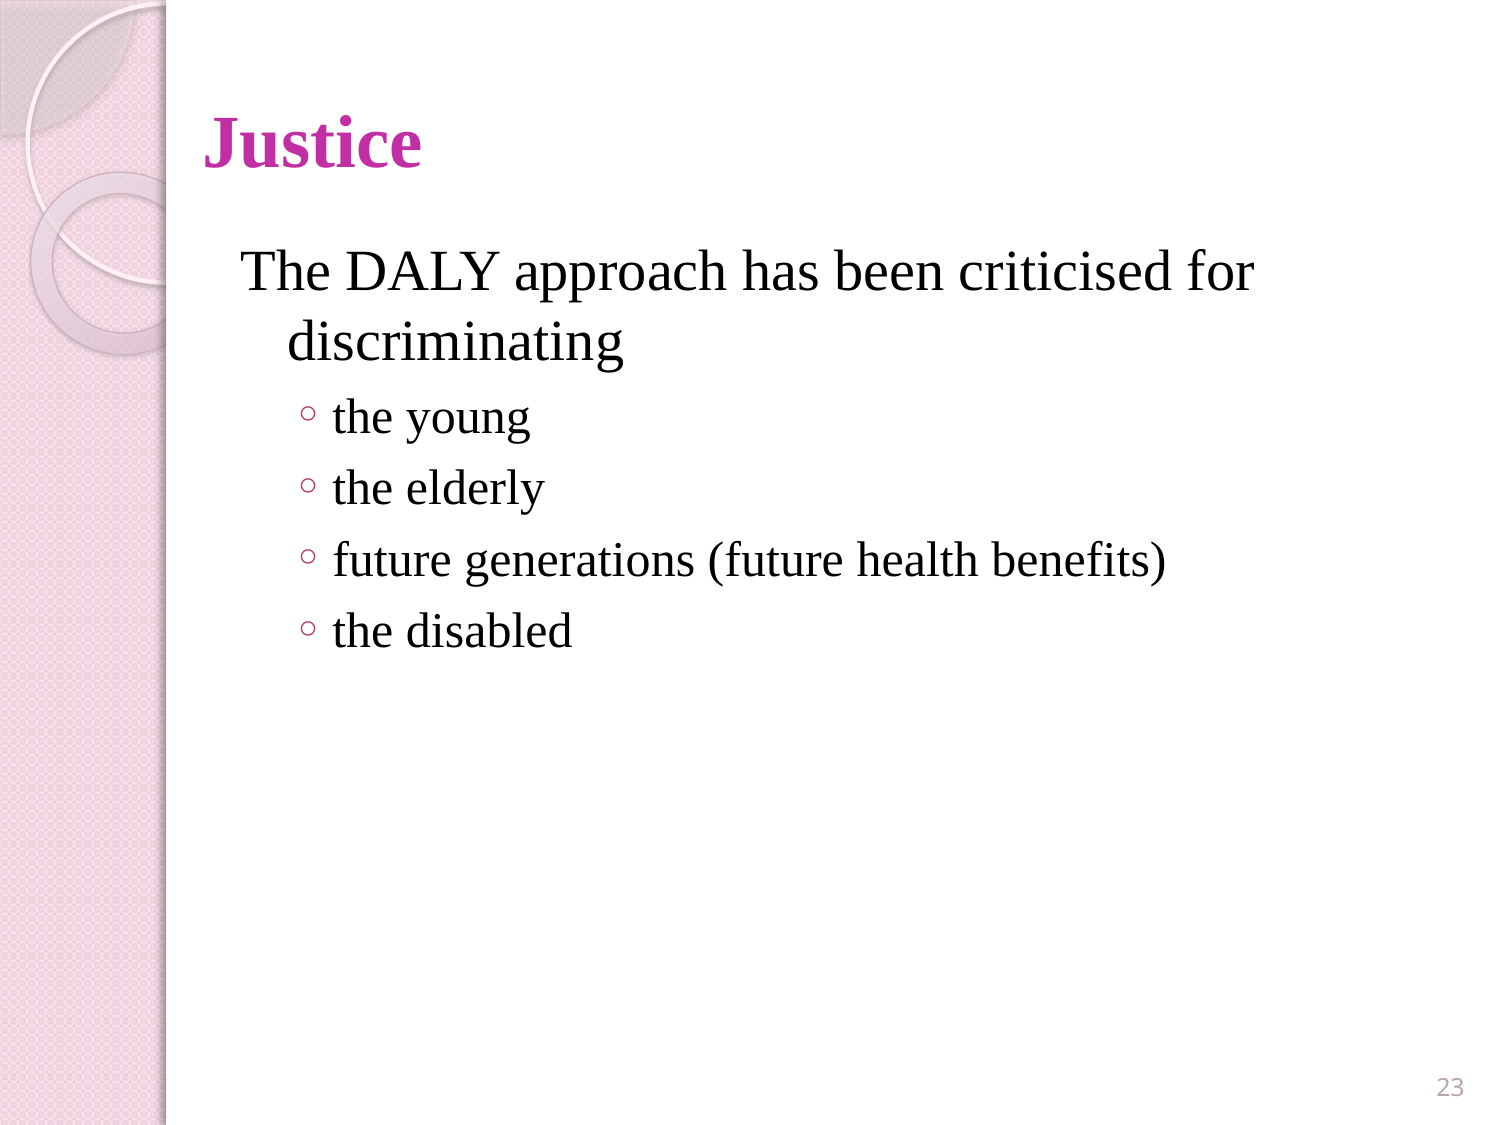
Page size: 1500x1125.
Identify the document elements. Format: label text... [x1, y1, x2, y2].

list The DALY approach has been criticised for discriminating the young the elderly future generations (future health benefits) the disabled [212, 224, 1388, 775]
slide_number 23 [1413, 1034, 1488, 1113]
title Justice [187, 50, 1363, 225]
